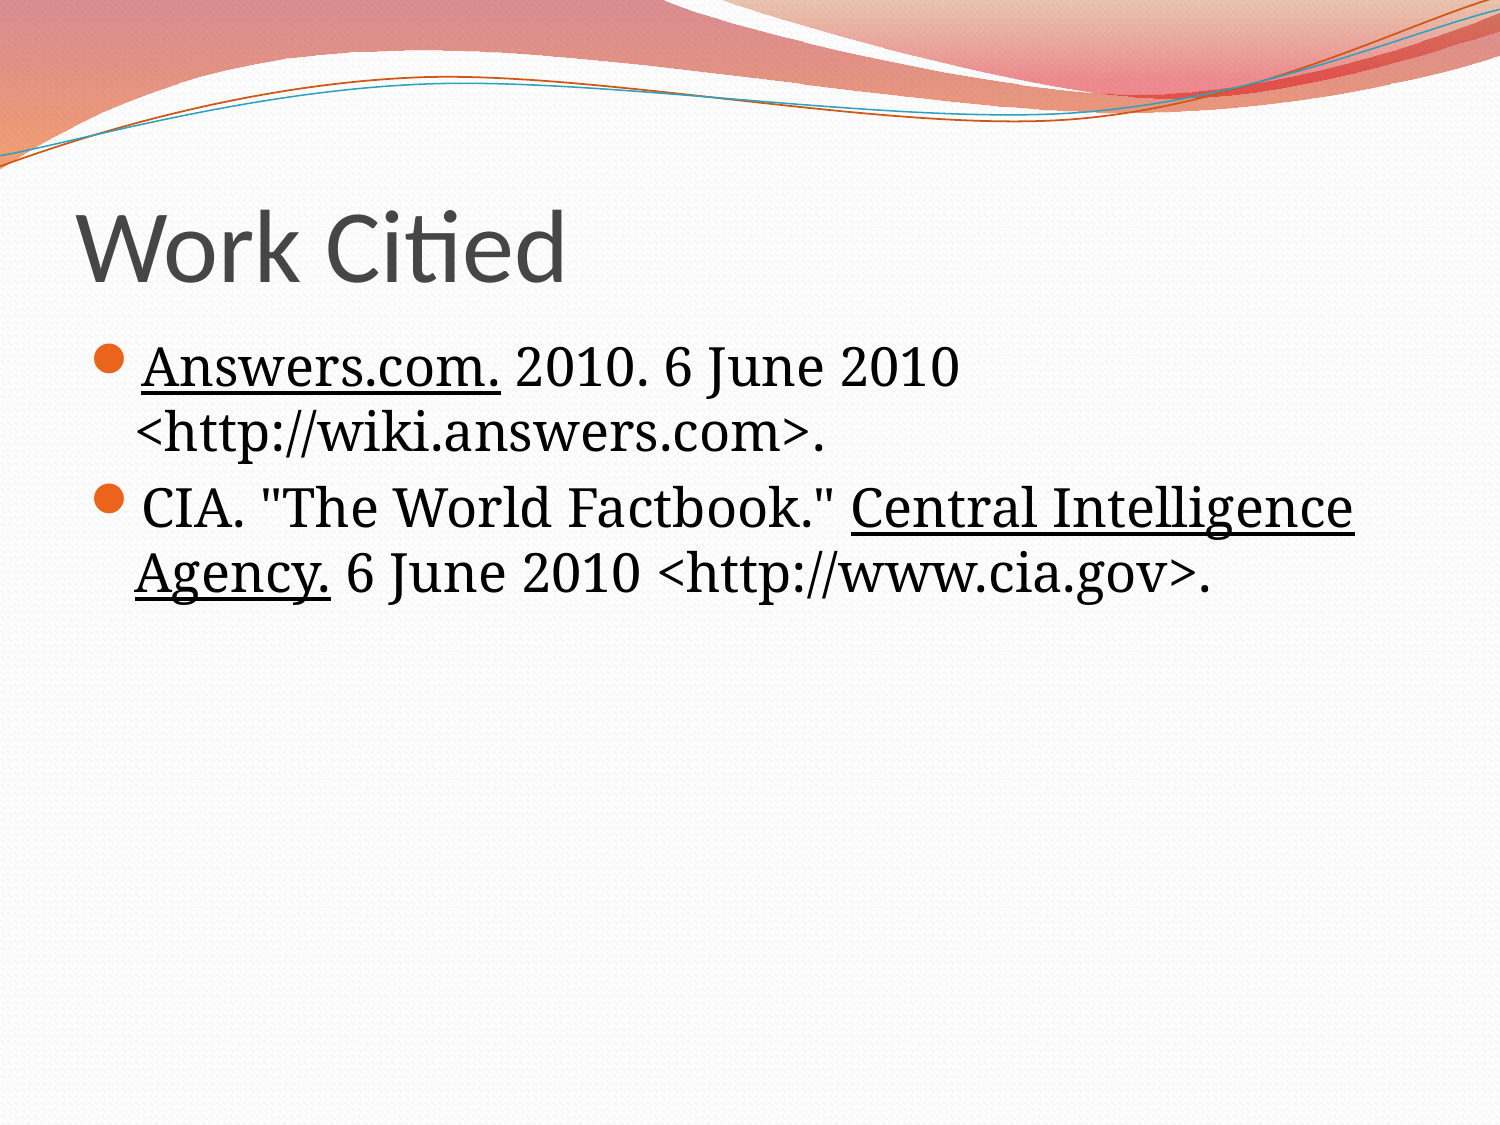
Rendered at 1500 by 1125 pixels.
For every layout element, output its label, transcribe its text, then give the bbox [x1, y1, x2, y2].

title Work Citied [75, 115, 1425, 303]
list Answers.com. 2010. 6 June 2010 <http://wiki.answers.com>. CIA. "The World Factbook." Central Intelligence Agency. 6 June 2010 <http://www.cia.gov>. [75, 324, 1425, 1045]
